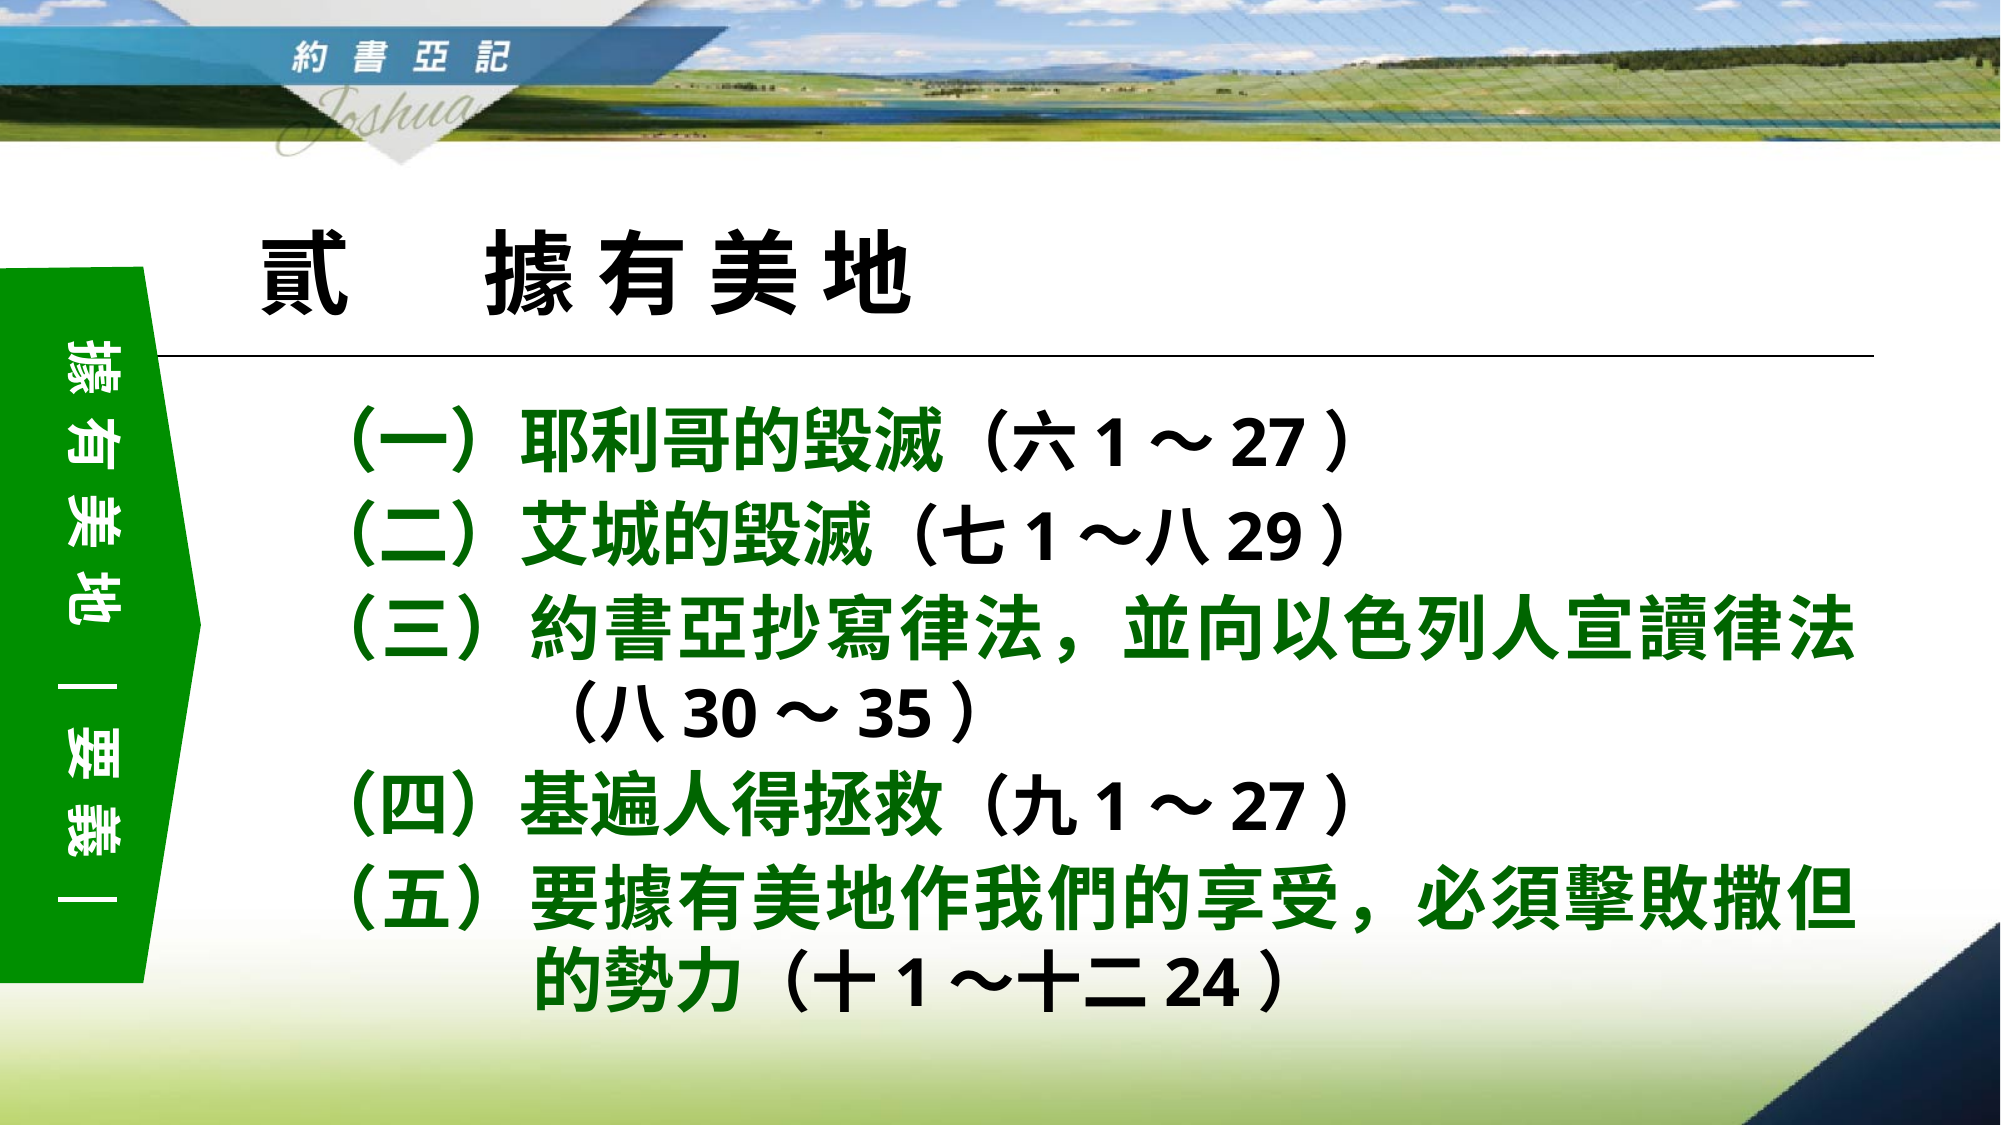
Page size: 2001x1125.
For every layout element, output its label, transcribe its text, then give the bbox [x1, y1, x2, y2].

text_box （一）耶利哥的毀滅（六1～27） （二）艾城的毀滅（七1～八29） （三）約書亞抄寫律法，並向以色列人宣讀律法（八30～35） （四）基遍人得拯救（九1～27） （五）要據有美地作我們的享受，必須擊敗撒但的勢力（十1～十二24） [292, 391, 1874, 1029]
text_box 貳 據有美地 [243, 208, 1418, 334]
text_box 據有美地 要義 [38, 324, 137, 918]
picture [0, 0, 2001, 1125]
text_box [0, 265, 202, 985]
